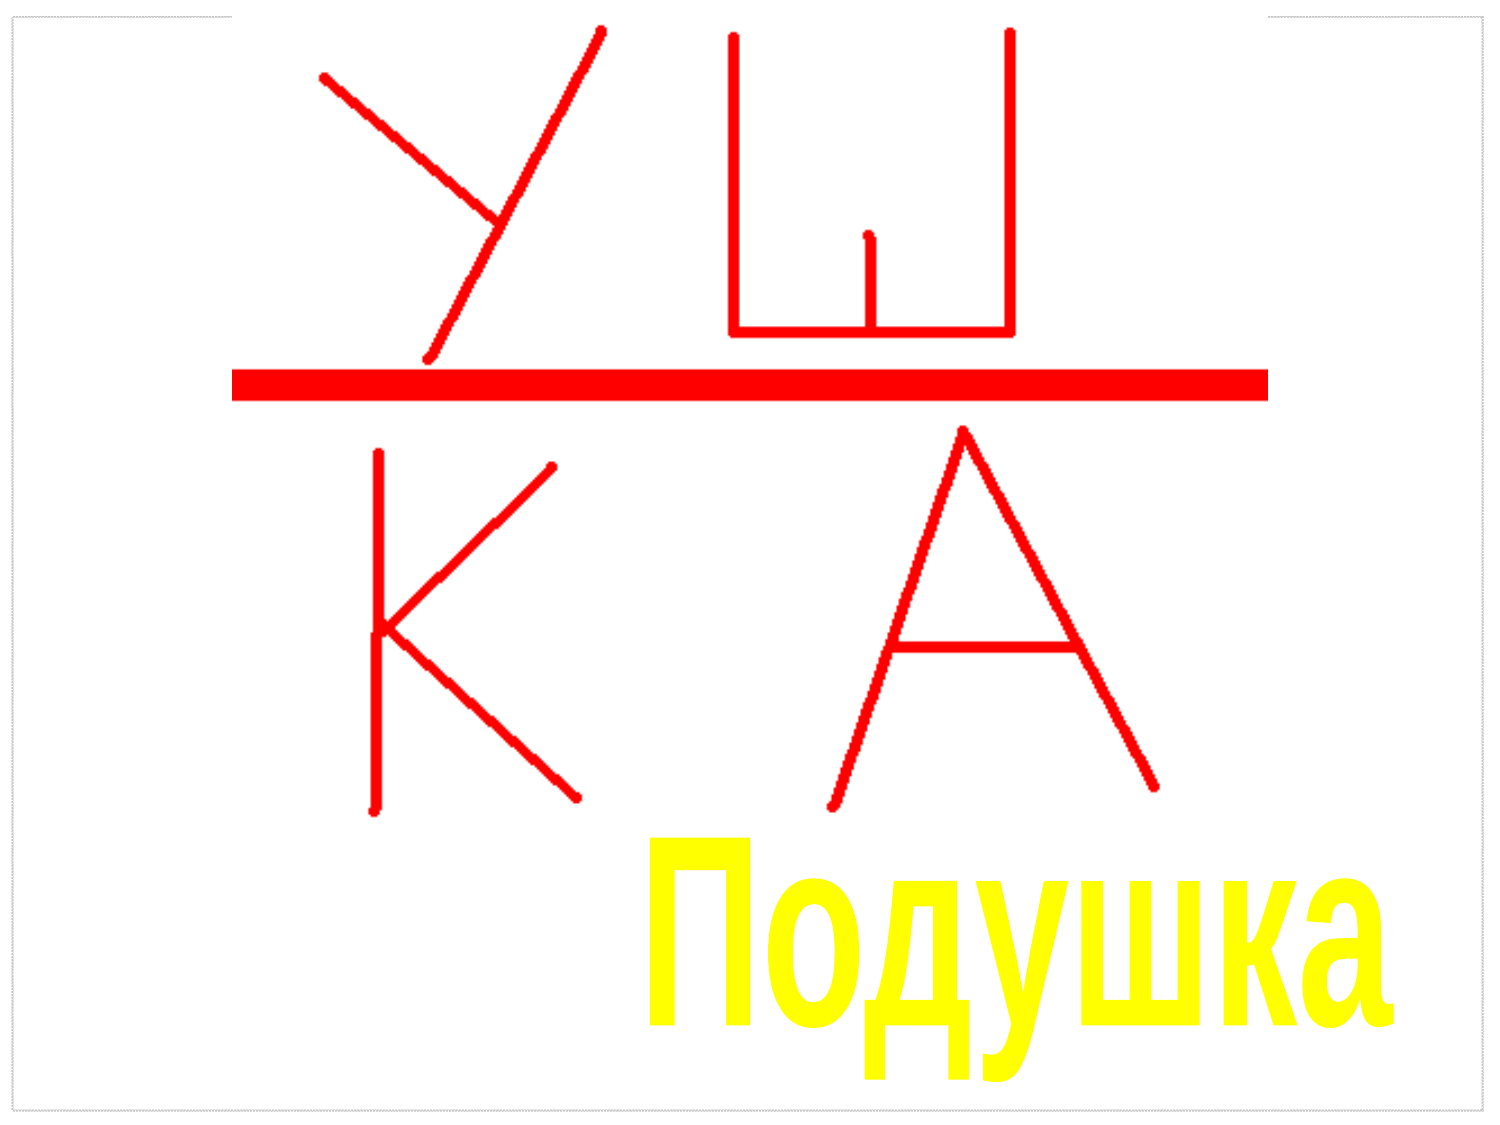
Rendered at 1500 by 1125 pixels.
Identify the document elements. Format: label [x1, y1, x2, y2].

picture [231, 0, 1268, 823]
